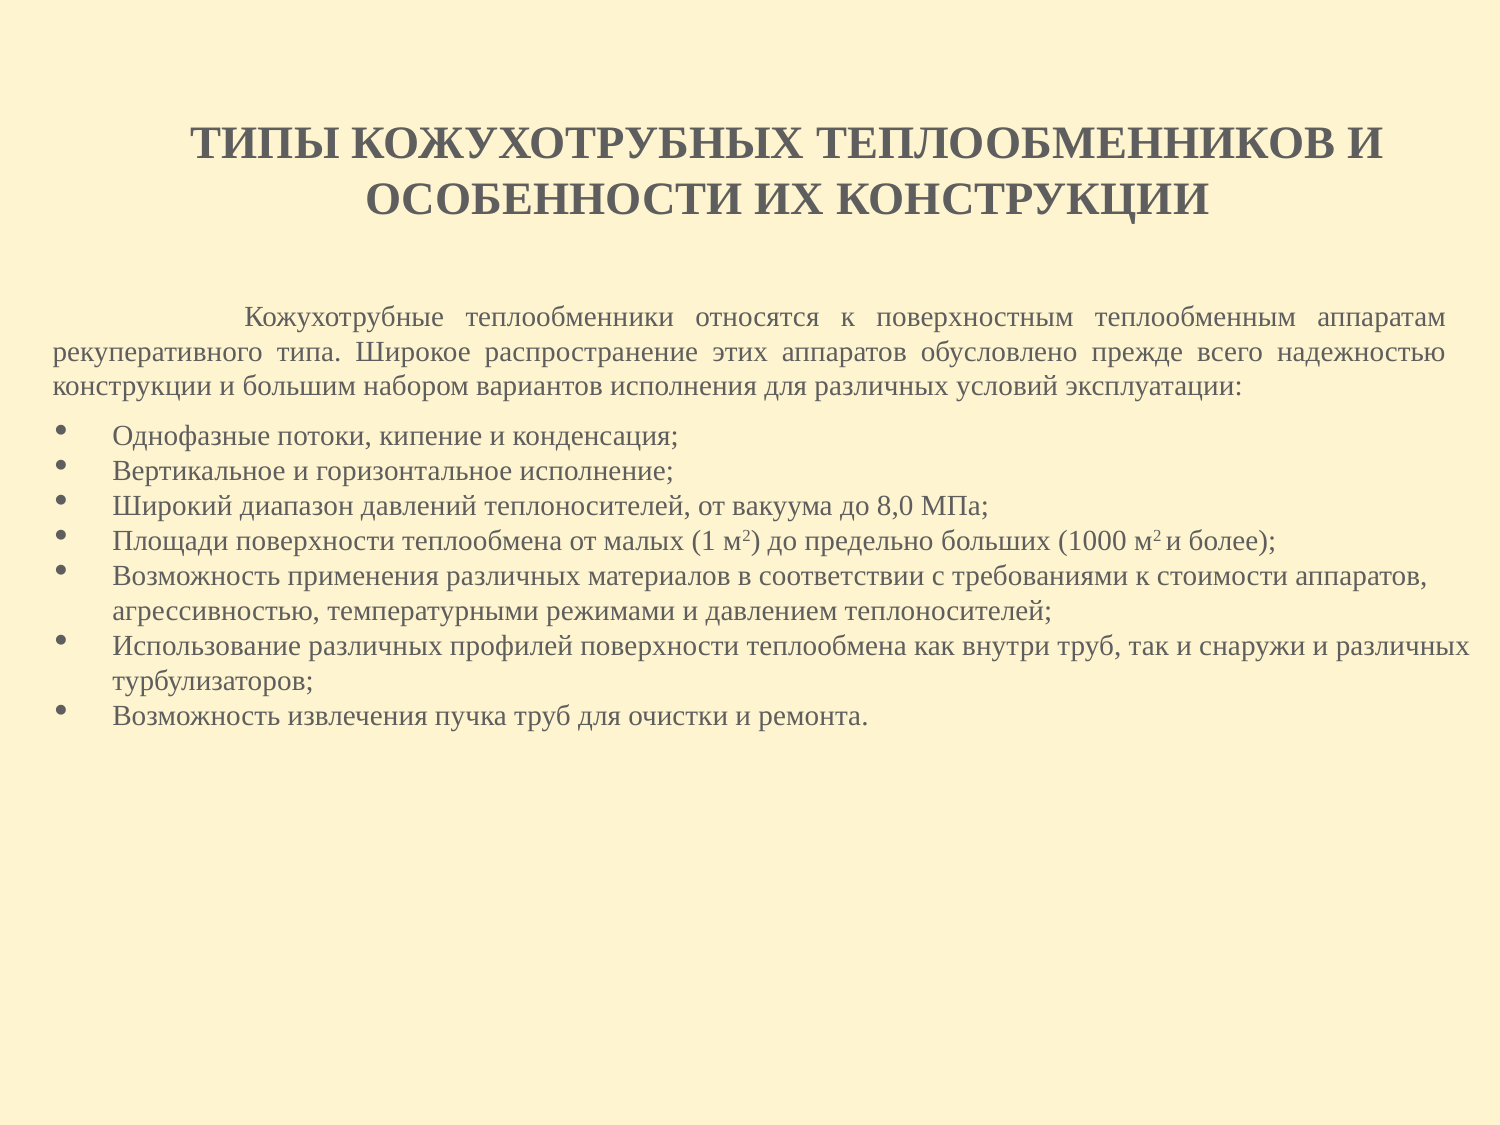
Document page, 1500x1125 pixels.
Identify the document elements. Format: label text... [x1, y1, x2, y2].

title Типы кожухотрубных теплообменников и особенности их конструкции [150, 101, 1425, 289]
list Кожухотрубные теплообменники относятся к поверхностным теплообменным аппаратам рекуперативного типа. Широкое распространение этих аппаратов обусловлено прежде всего надежностью конструкции и большим набором вариантов исполнения для различных условий эксплуатации: [41, 289, 1447, 408]
text_box Однофазные потоки, кипение и конденсация; Вертикальное и горизонтальное исполнение; Широкий диапазон давлений теплоносителей, от вакуума до 8,0 МПа; Площади поверхности теплообмена от малых (1 м2) до предельно больших (1000 м2 и более); Возможность применения различных материалов в соответствии с требованиями к стоимости аппаратов, агрессивностью, температурными режимами и давлением теплоносителей; Использование различных профилей поверхности теплообмена как внутри труб, так и снаружи и различных турбулизаторов; Возможность извлечения пучка труб для очистки и ремонта. [41, 408, 1500, 739]
